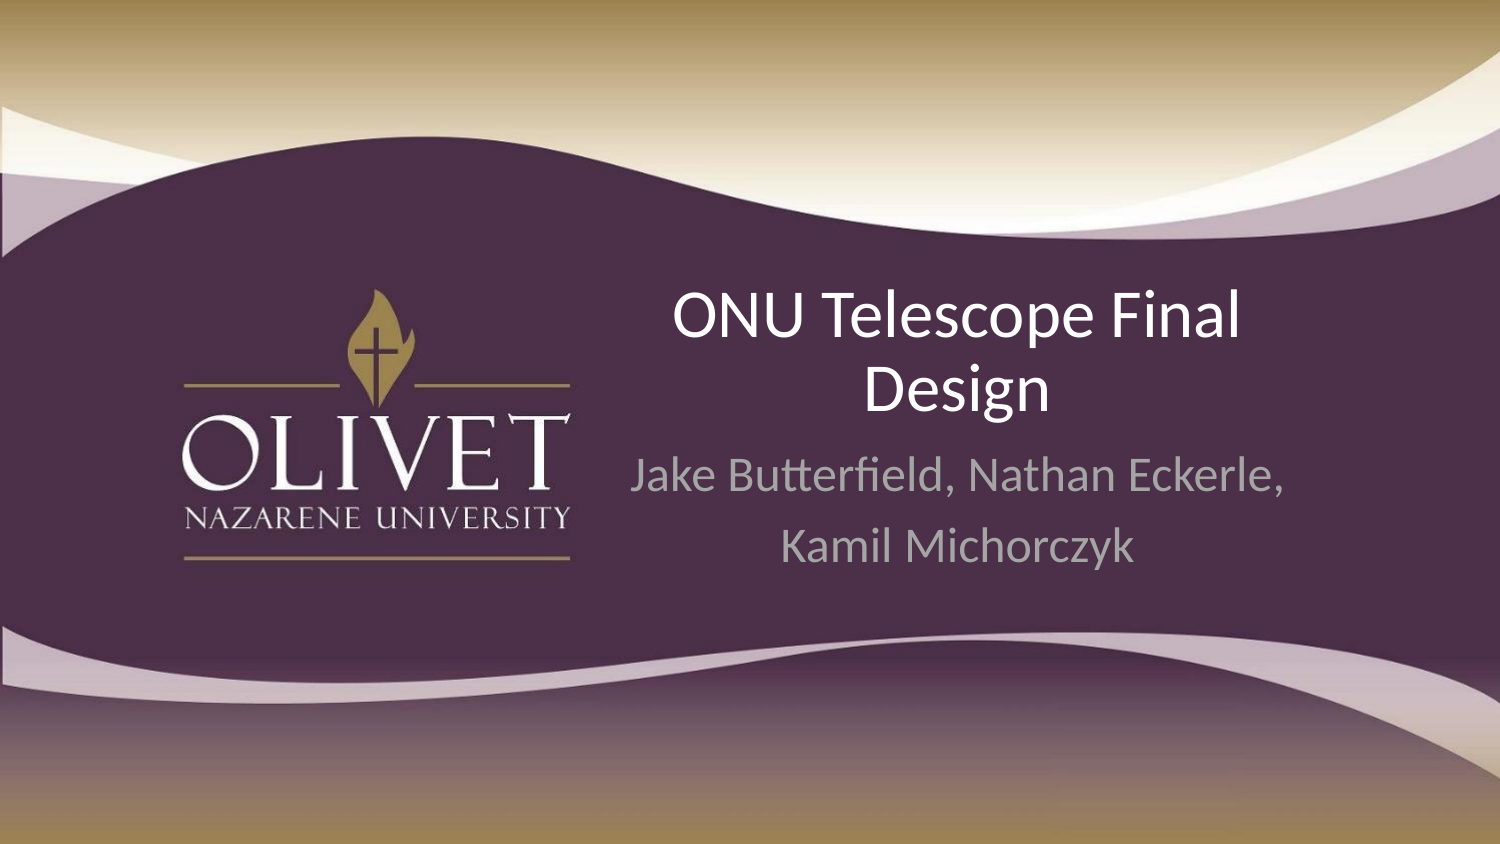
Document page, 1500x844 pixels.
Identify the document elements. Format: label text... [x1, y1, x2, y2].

title ONU Telescope Final Design [603, 251, 1313, 432]
subtitle Jake Butterfield, Nathan Eckerle, Kamil Michorczyk [603, 443, 1313, 621]
picture [0, 0, 1500, 844]
